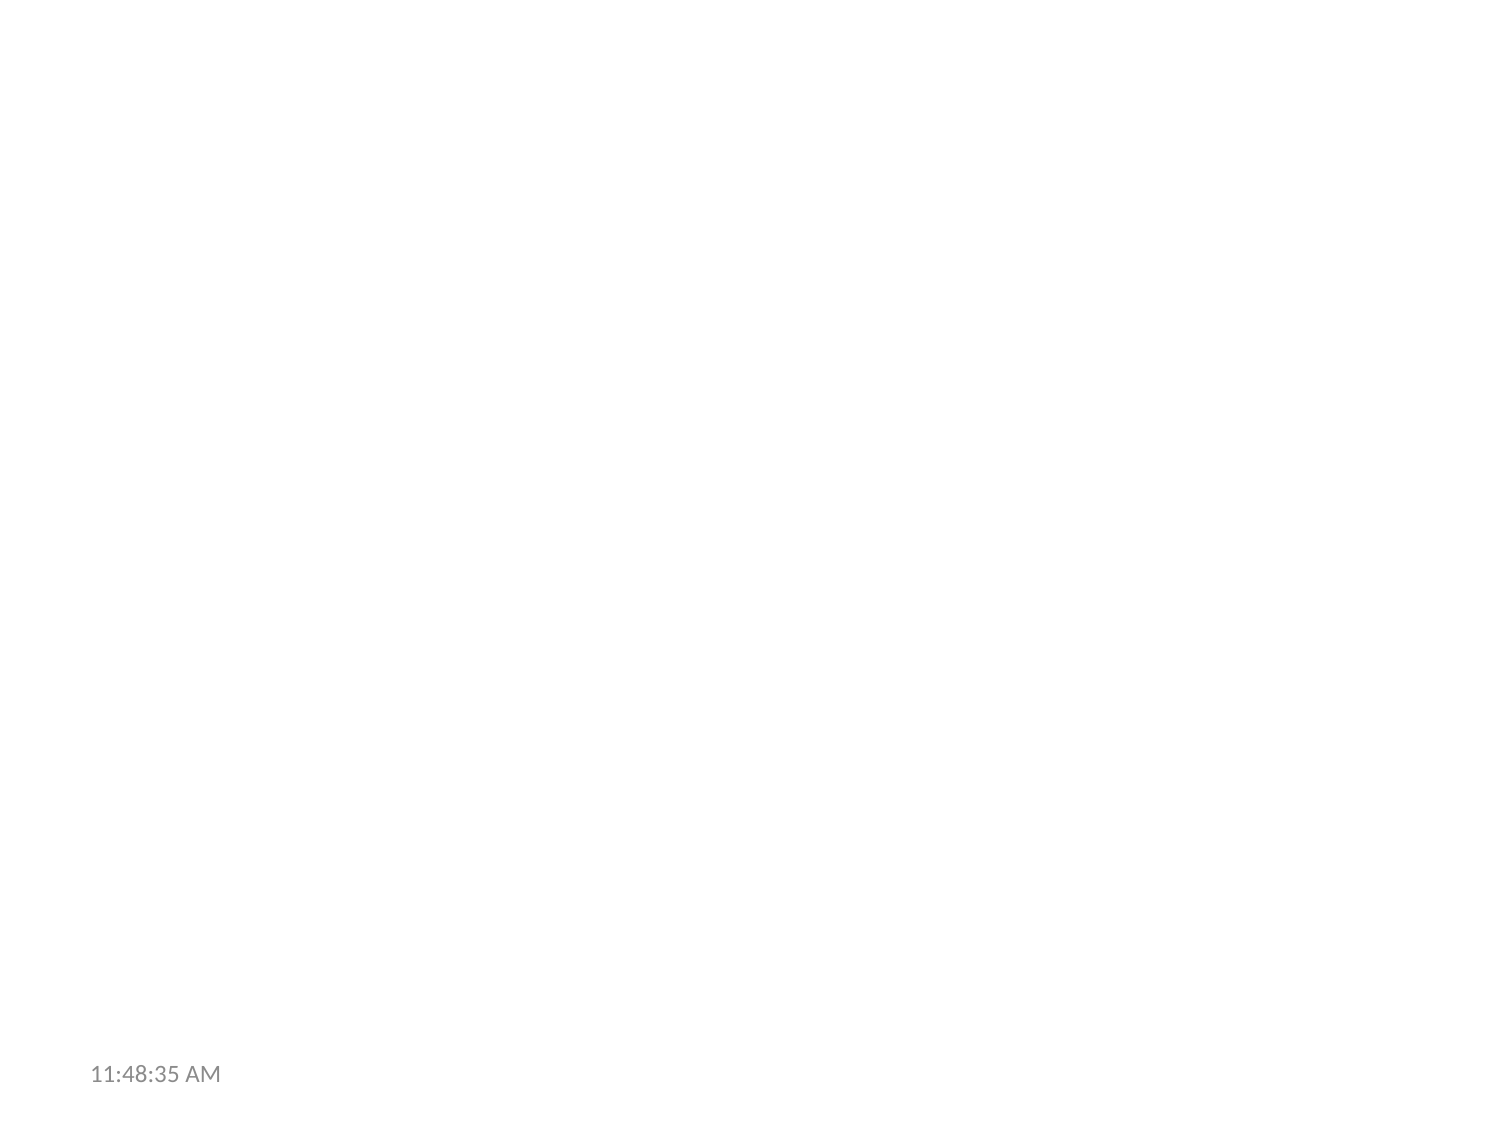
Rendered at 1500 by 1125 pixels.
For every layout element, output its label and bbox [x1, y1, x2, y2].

slide_number [75, 1042, 425, 1103]
